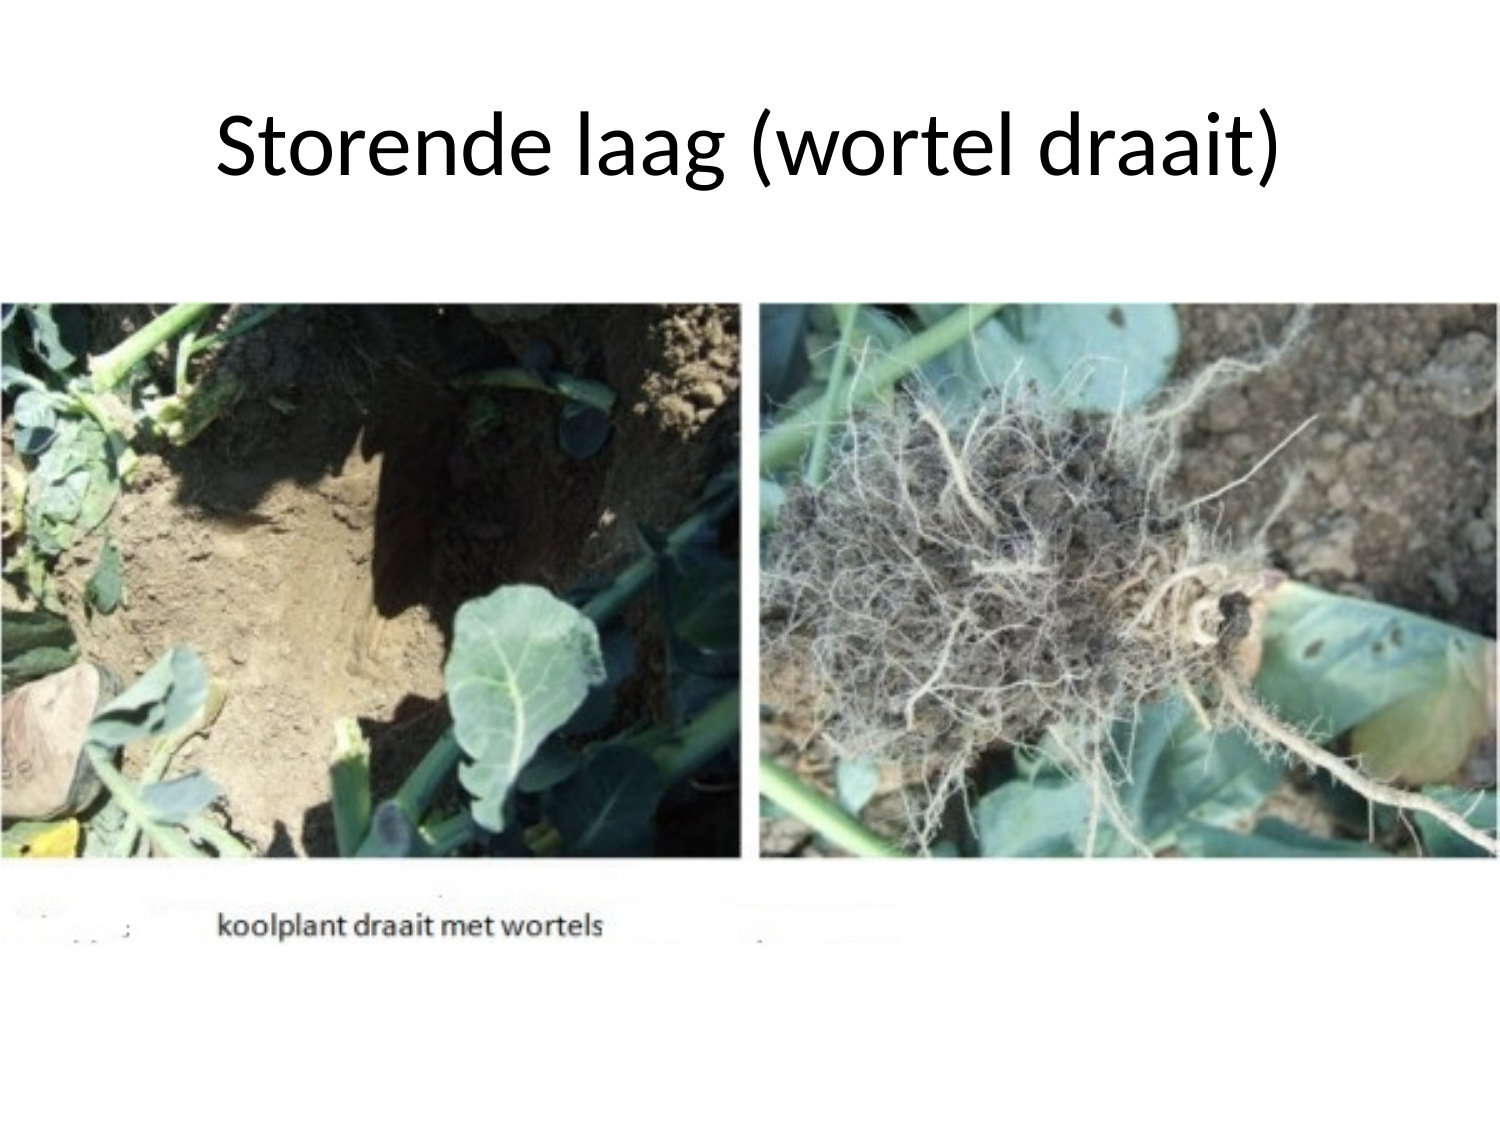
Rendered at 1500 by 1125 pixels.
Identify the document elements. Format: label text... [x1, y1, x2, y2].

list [0, 302, 1500, 946]
title Storende laag (wortel draait) [75, 45, 1425, 233]
